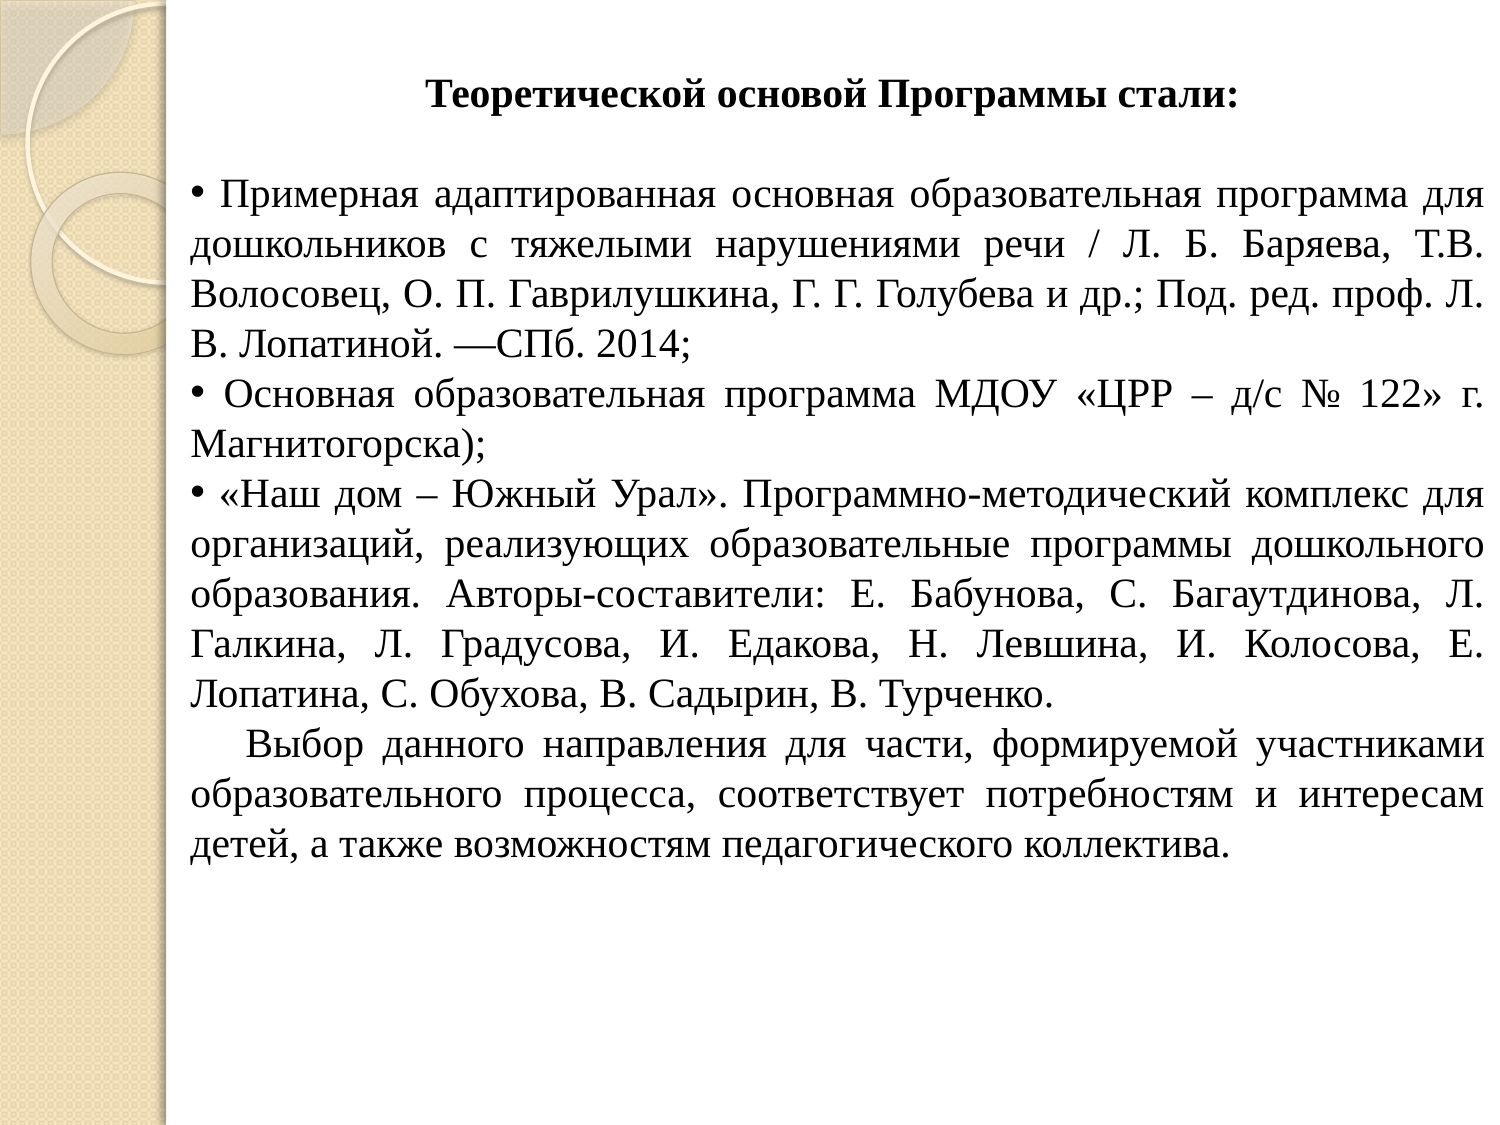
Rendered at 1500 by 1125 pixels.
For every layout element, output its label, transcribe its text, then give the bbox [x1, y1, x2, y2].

text_box Теоретической основой Программы стали: Примерная адаптированная основная образовательная программа для дошкольников с тяжелыми нарушениями речи / Л. Б. Баряева, Т.В. Волосовец, О. П. Гаврилушкина, Г. Г. Голубева и др.; Под. ред. проф. Л. В. Лопатиной. —СПб. 2014; Основная образовательная программа МДОУ «ЦРР – д/с № 122» г. Магнитогорска); «Наш дом – Южный Урал». Программно-методический комплекс для организаций, реализующих образовательные программы дошкольного образования. Авторы-составители: Е. Бабунова, С. Багаутдинова, Л. Галкина, Л. Градусова, И. Едакова, Н. Левшина, И. Колосова, Е. Лопатина, С. Обухова, В. Садырин, В. Турченко. Выбор данного направления для части, формируемой участниками образовательного процесса, соответствует потребностям и интересам детей, а также возможностям педагогического коллектива. [175, 58, 1500, 924]
